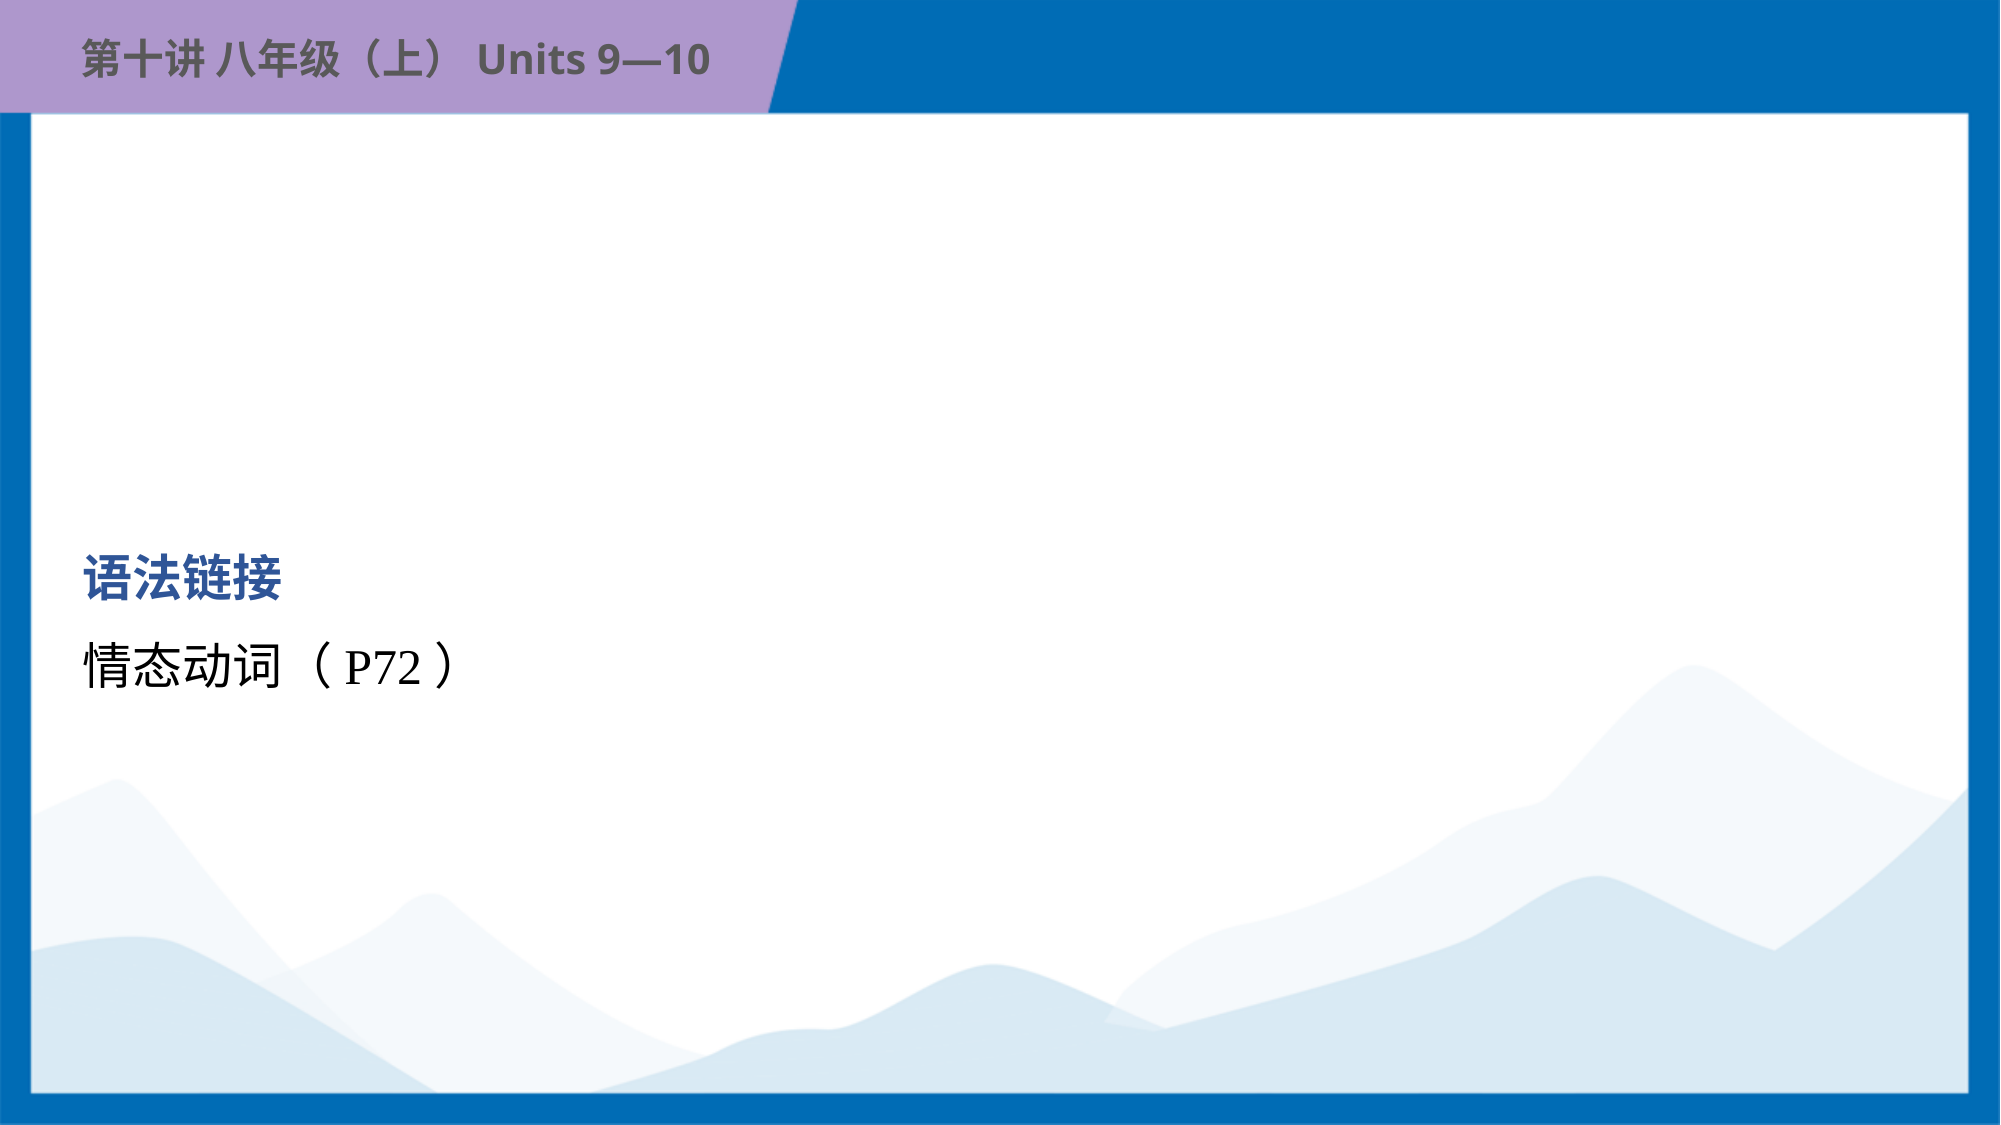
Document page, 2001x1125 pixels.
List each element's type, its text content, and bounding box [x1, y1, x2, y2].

text_box 语法链接 情态动词（P72） [82, 514, 1917, 685]
picture [0, 0, 2000, 1125]
